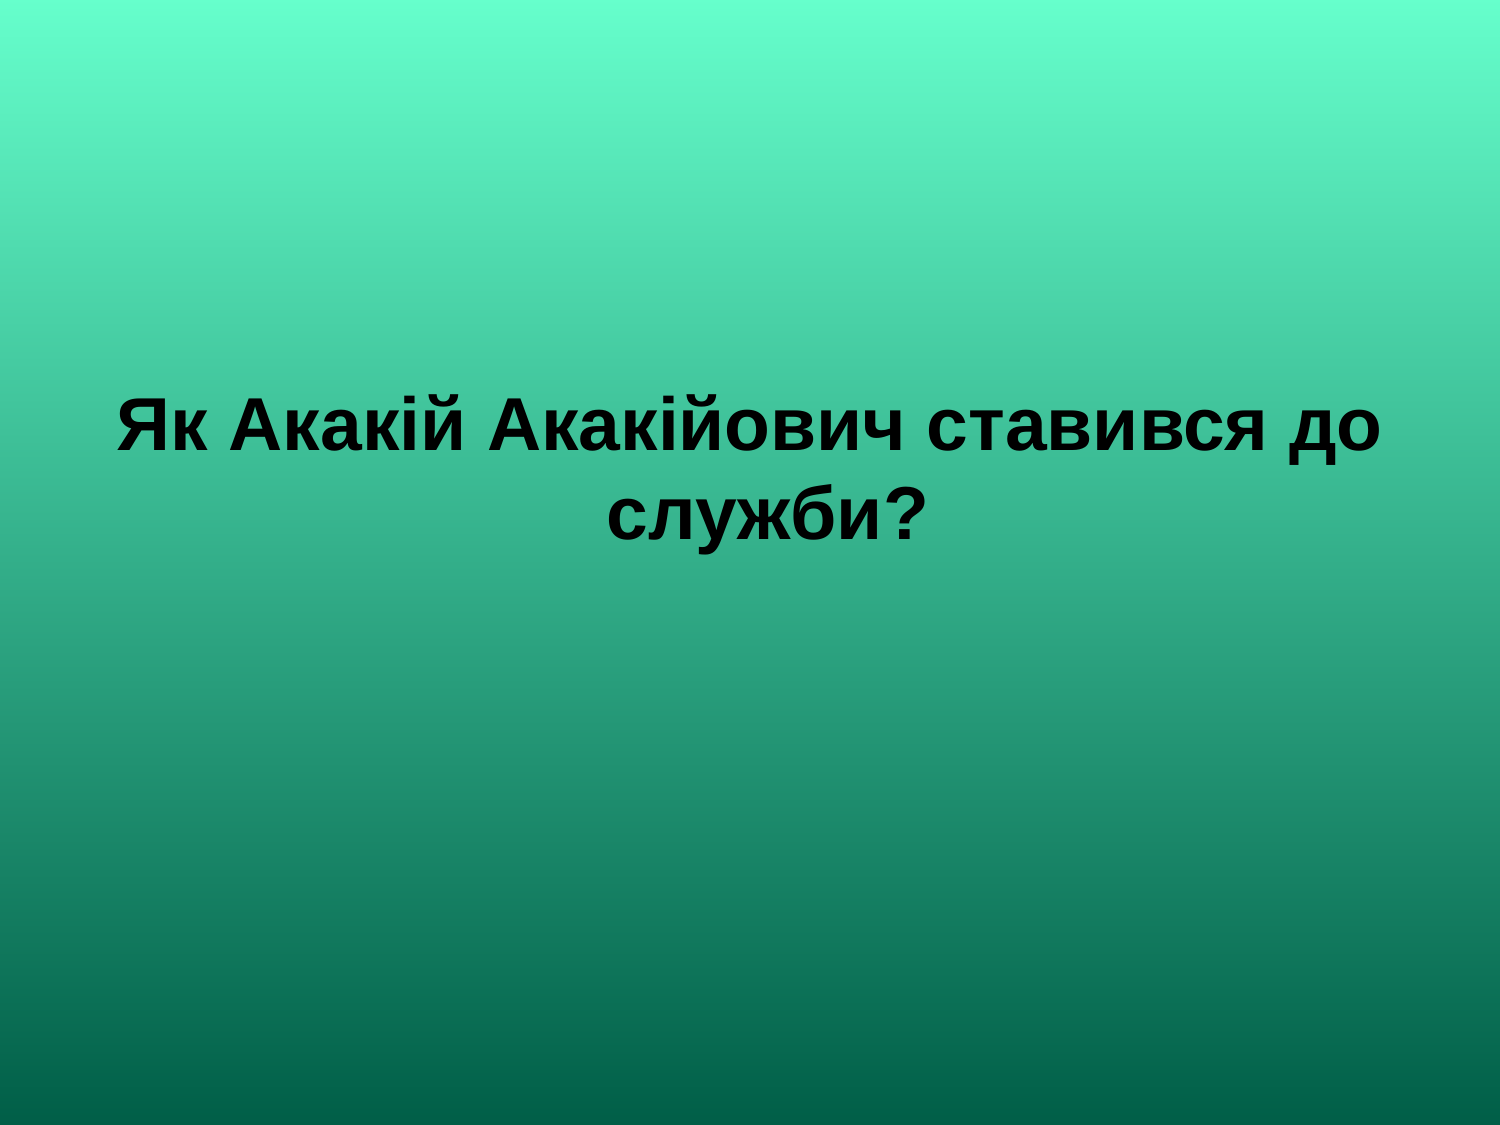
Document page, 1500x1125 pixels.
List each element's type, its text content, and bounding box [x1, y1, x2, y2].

list Як Акакій Акакійович ставився до служби? [74, 262, 1426, 1006]
